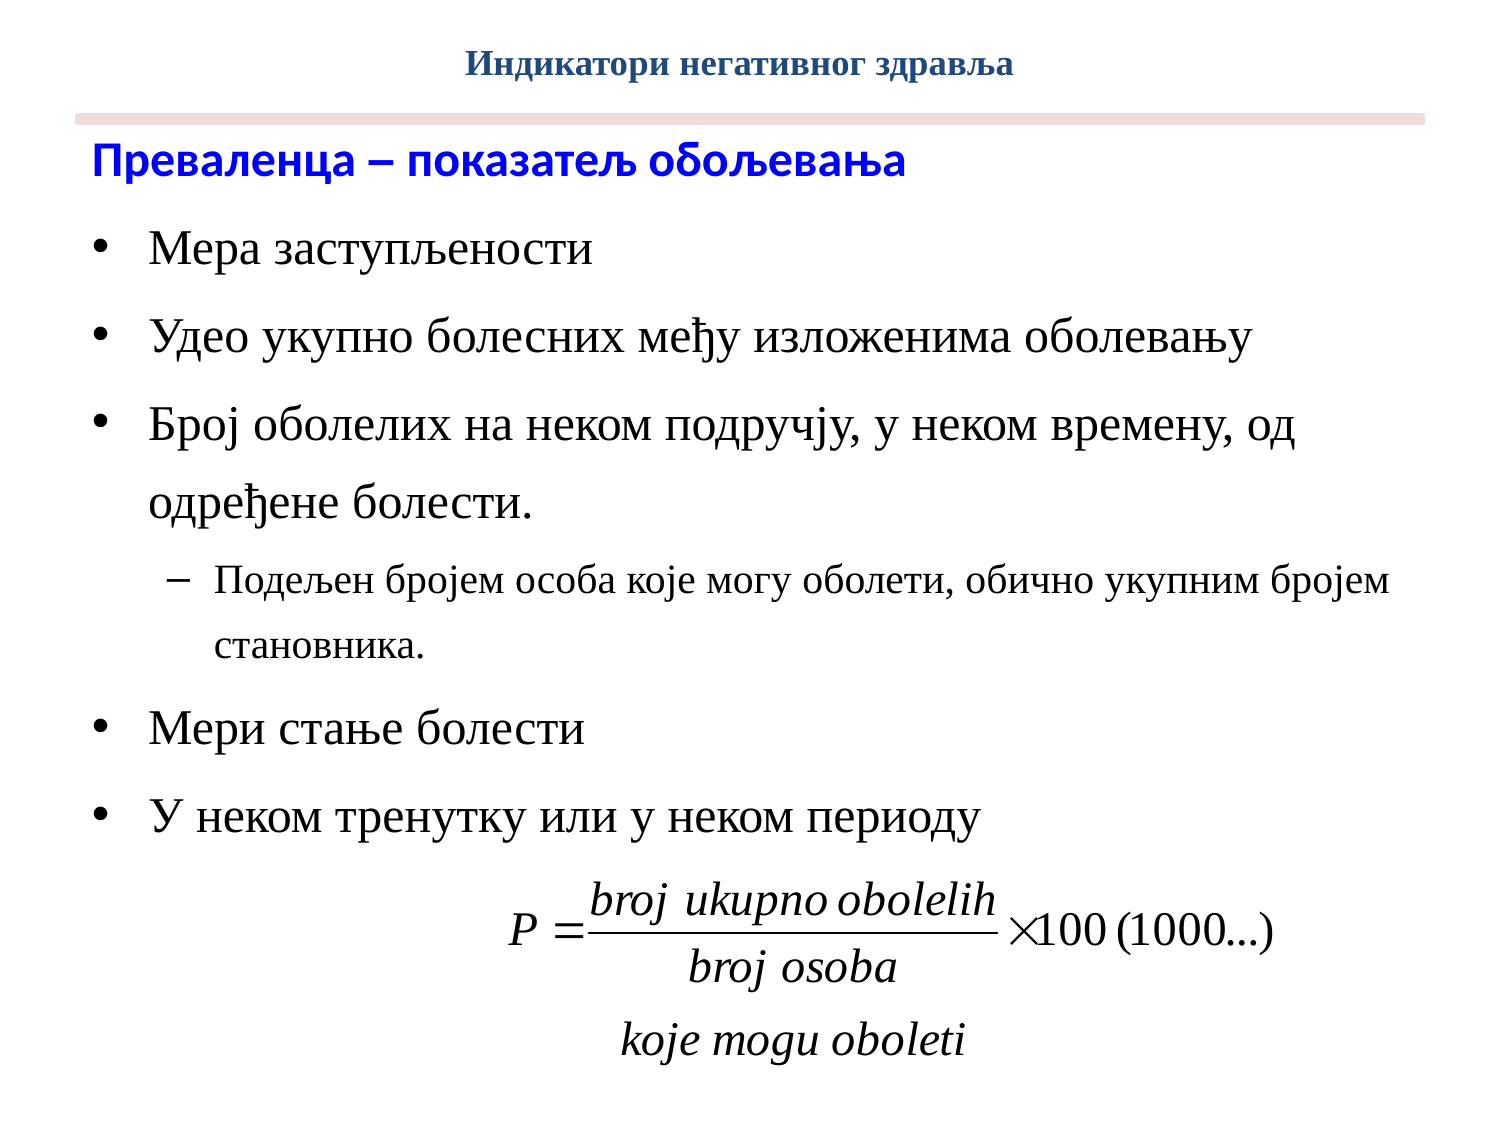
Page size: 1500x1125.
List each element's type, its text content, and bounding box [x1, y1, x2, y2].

picture [74, 113, 1426, 125]
title Индикатори негативног здравља [64, 31, 1415, 91]
list Преваленца – показатељ обољевања Мера заступљености Удео укупно болесних међу изложенима оболевању Број оболелих на неком подручју, у неком времену, од одређене болести. Подељен бројем особа које могу оболети, обично укупним бројем становника. Мери стање болести У неком тренутку или у неком периоду [76, 131, 1424, 882]
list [501, 869, 1282, 1125]
